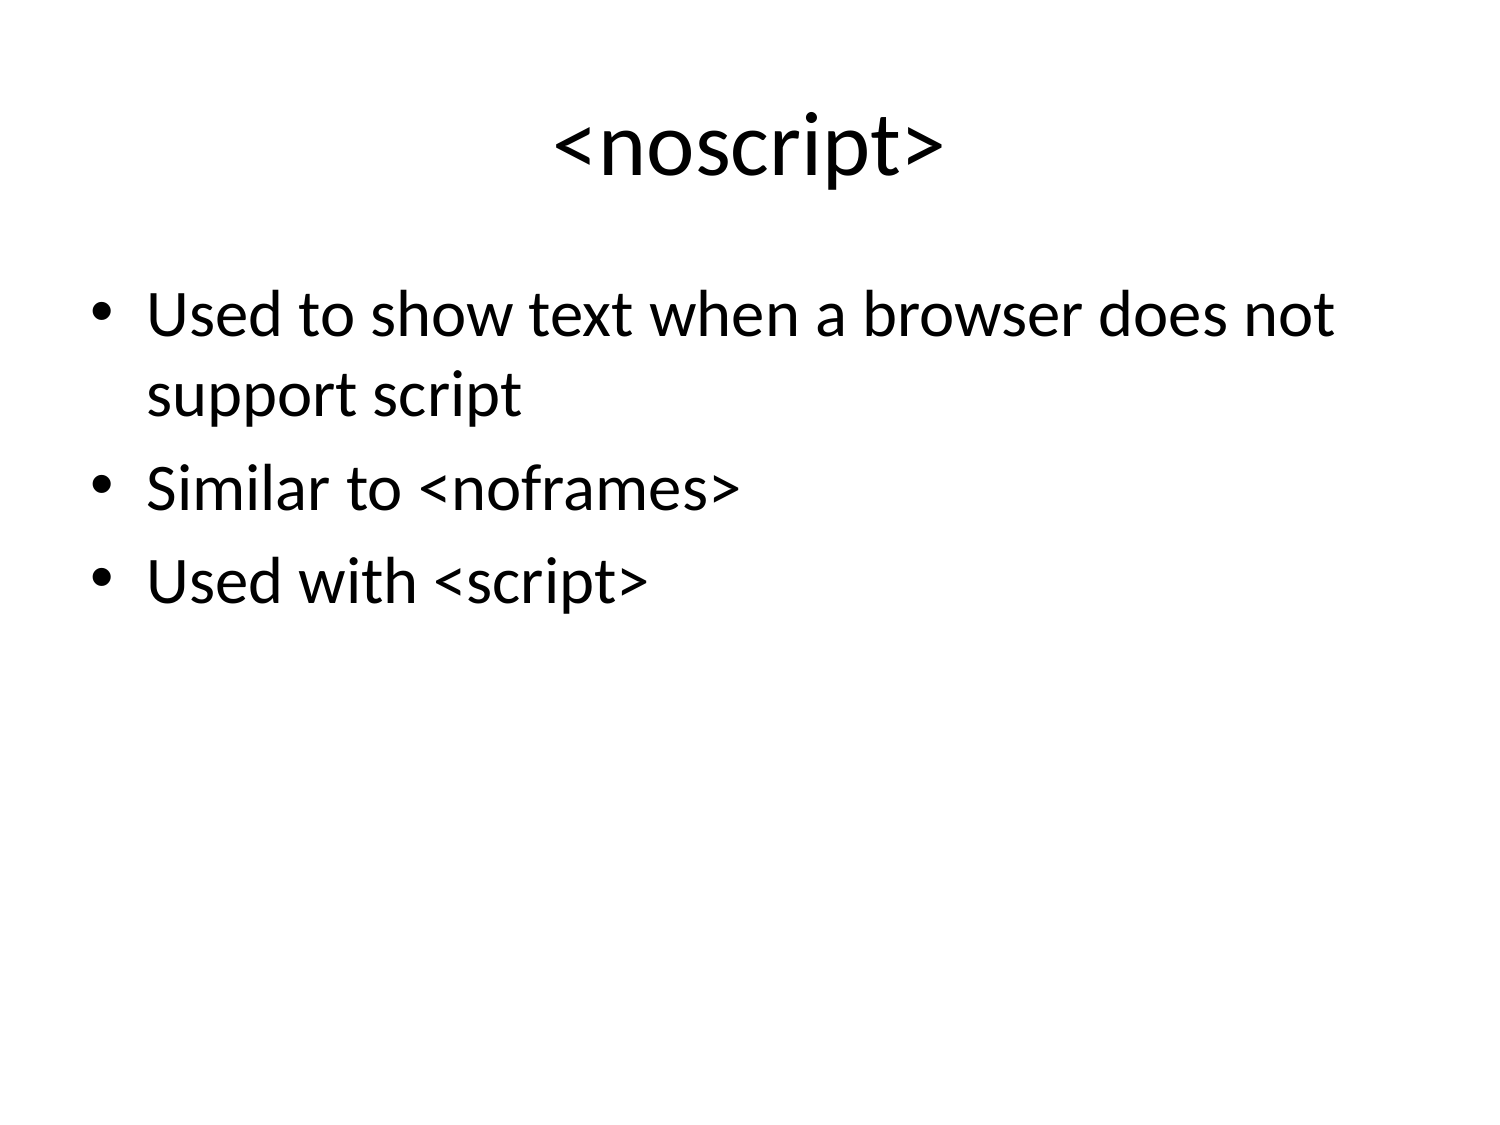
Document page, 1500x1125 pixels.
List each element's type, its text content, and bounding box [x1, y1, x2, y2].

list Used to show text when a browser does not support script Similar to <noframes> Used with <script> [75, 262, 1425, 1005]
title <noscript> [75, 45, 1425, 233]
